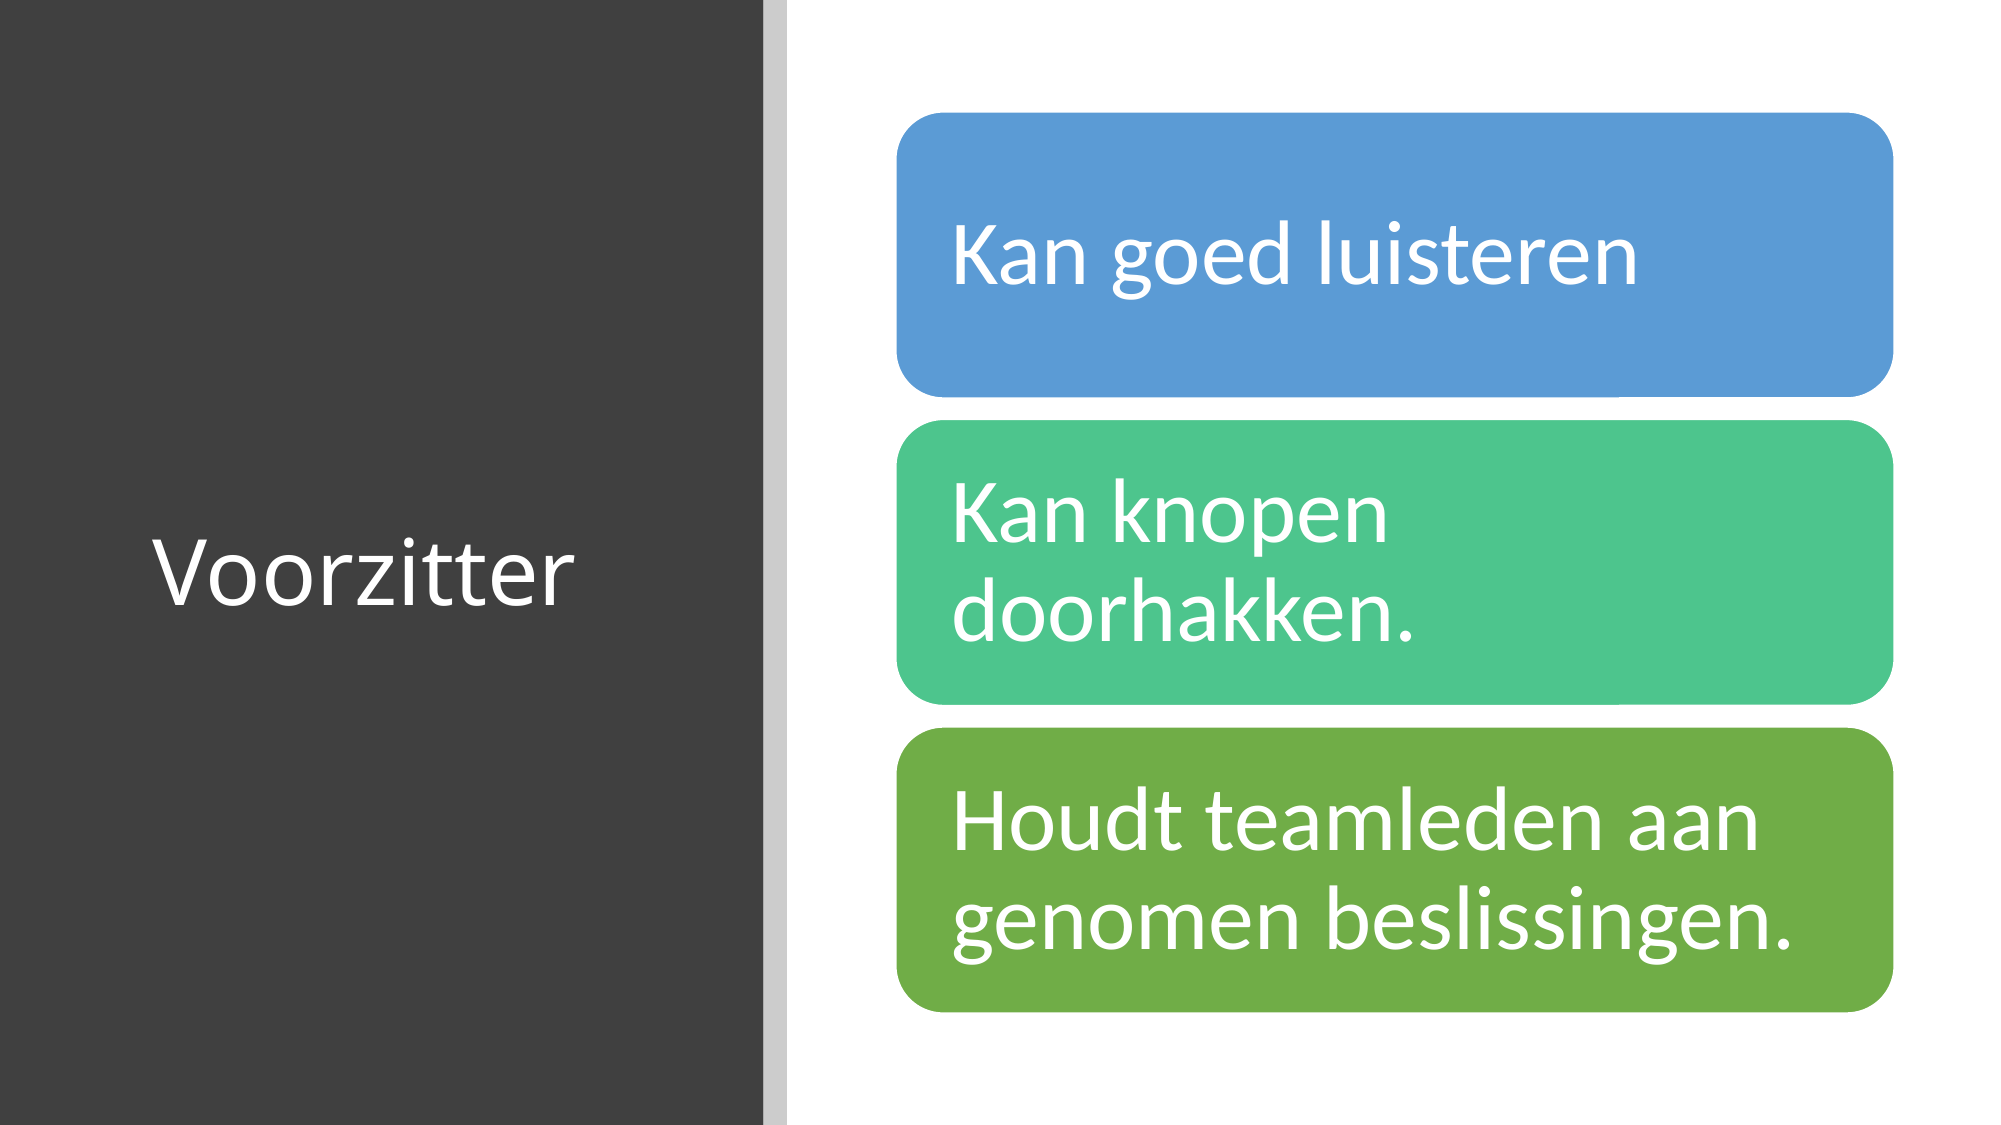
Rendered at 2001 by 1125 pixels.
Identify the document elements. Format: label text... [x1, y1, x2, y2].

text_box [0, 0, 762, 1125]
text_box [762, 0, 788, 1125]
title Voorzitter [137, 133, 685, 1020]
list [895, 105, 1895, 1020]
